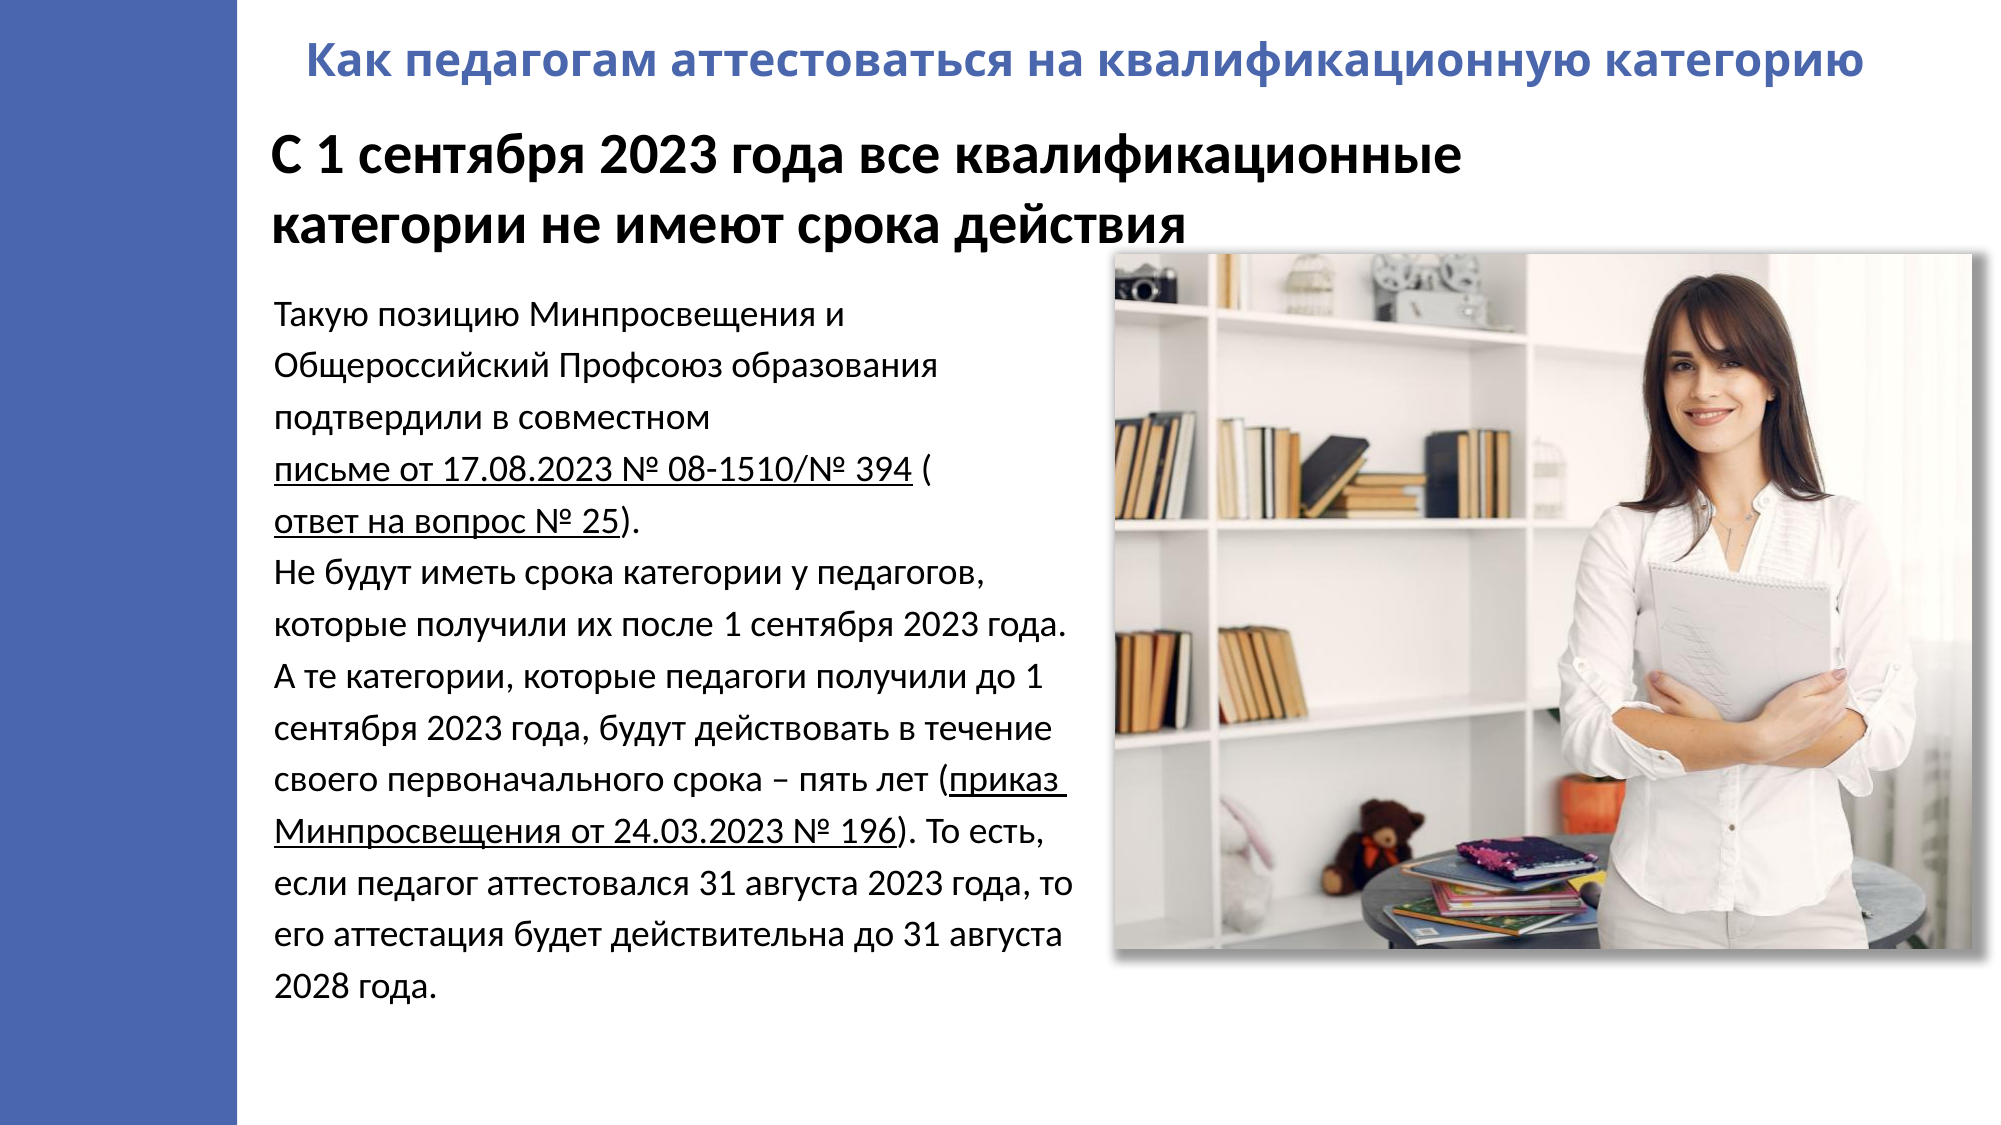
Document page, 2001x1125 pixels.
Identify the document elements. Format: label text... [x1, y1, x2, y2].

title Как педагогам аттестоваться на квалификационную категорию [257, 13, 1913, 109]
text_box [0, 0, 238, 1125]
text_box С 1 сентября 2023 года все квалификационные категории не имеют срока действия [257, 108, 1667, 263]
picture [1115, 254, 1972, 949]
text_box Такую позицию Минпросвещения и Общероссийский Профсоюз образования подтвердили в совместном письме от 17.08.2023 № 08-1510/№ 394 (ответ на вопрос № 25). Не будут иметь срока категории у педагогов, которые получили их после 1 сентября 2023 года. А те категории, которые педагоги получили до 1 сентября 2023 года, будут действовать в течение своего первоначального срока – пять лет (приказ Минпросвещения от 24.03.2023 № 196). То есть, если педагог аттестовался 31 августа 2023 года, то его аттестация будет действительна до 31 августа 2028 года. [259, 274, 1116, 1014]
